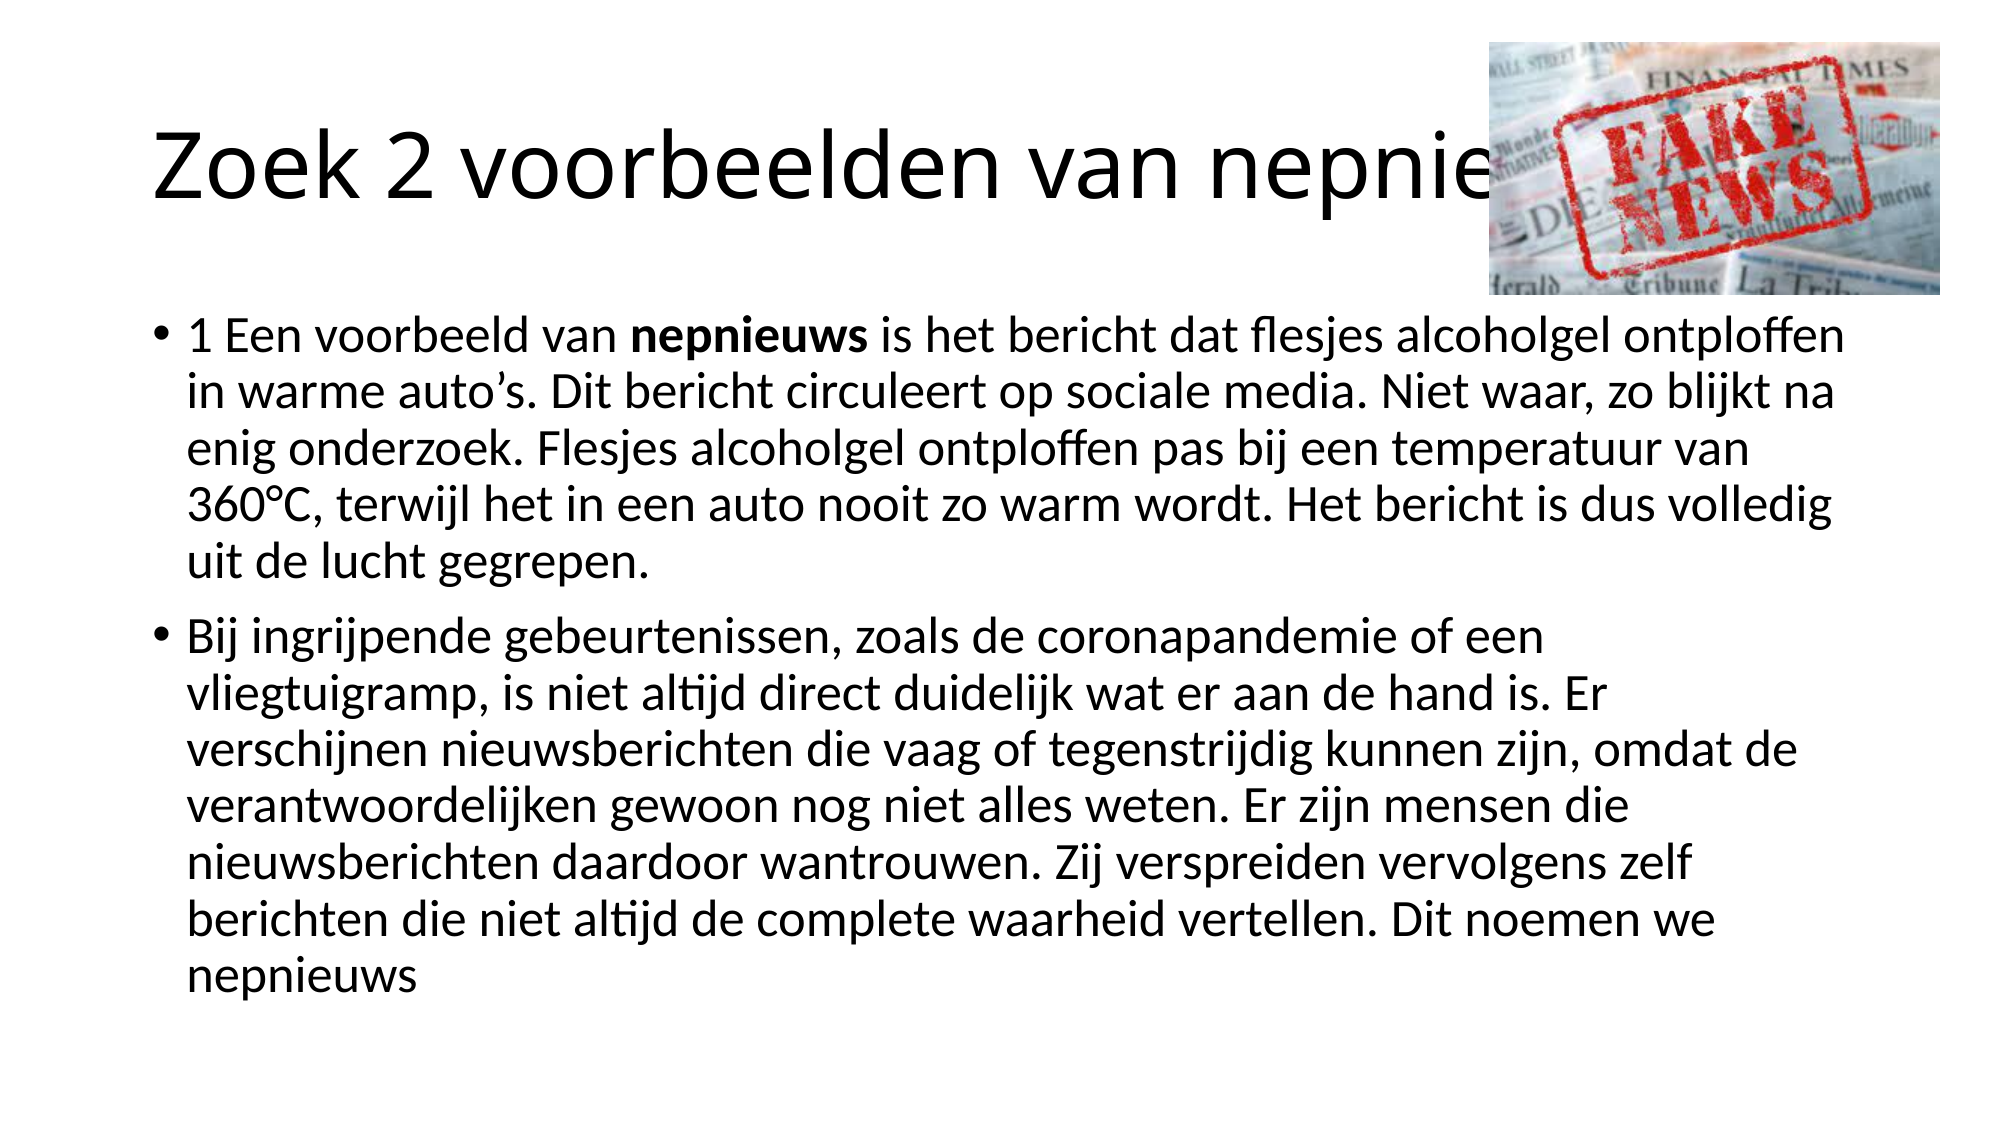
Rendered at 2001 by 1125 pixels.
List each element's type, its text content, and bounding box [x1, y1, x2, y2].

picture [1489, 42, 1940, 295]
list 1 Een voorbeeld van nepnieuws is het bericht dat flesjes alcoholgel ontploffen in warme auto’s. Dit bericht circuleert op sociale media. Niet waar, zo blijkt na enig onderzoek. Flesjes alcoholgel ontploffen pas bij een temperatuur van 360°C, terwijl het in een auto nooit zo warm wordt. Het bericht is dus volledig uit de lucht gegrepen. Bij ingrijpende gebeurtenissen, zoals de coronapandemie of een vliegtuigramp, is niet altijd direct duidelijk wat er aan de hand is. Er verschijnen nieuwsberichten die vaag of tegenstrijdig kunnen zijn, omdat de verantwoordelijken gewoon nog niet alles weten. Er zijn mensen die nieuwsberichten daardoor wantrouwen. Zij verspreiden vervolgens zelf berichten die niet altijd de complete waarheid vertellen. Dit noemen we nepnieuws [137, 299, 1863, 1014]
title Zoek 2 voorbeelden van nepnieuws [137, 59, 1489, 278]
